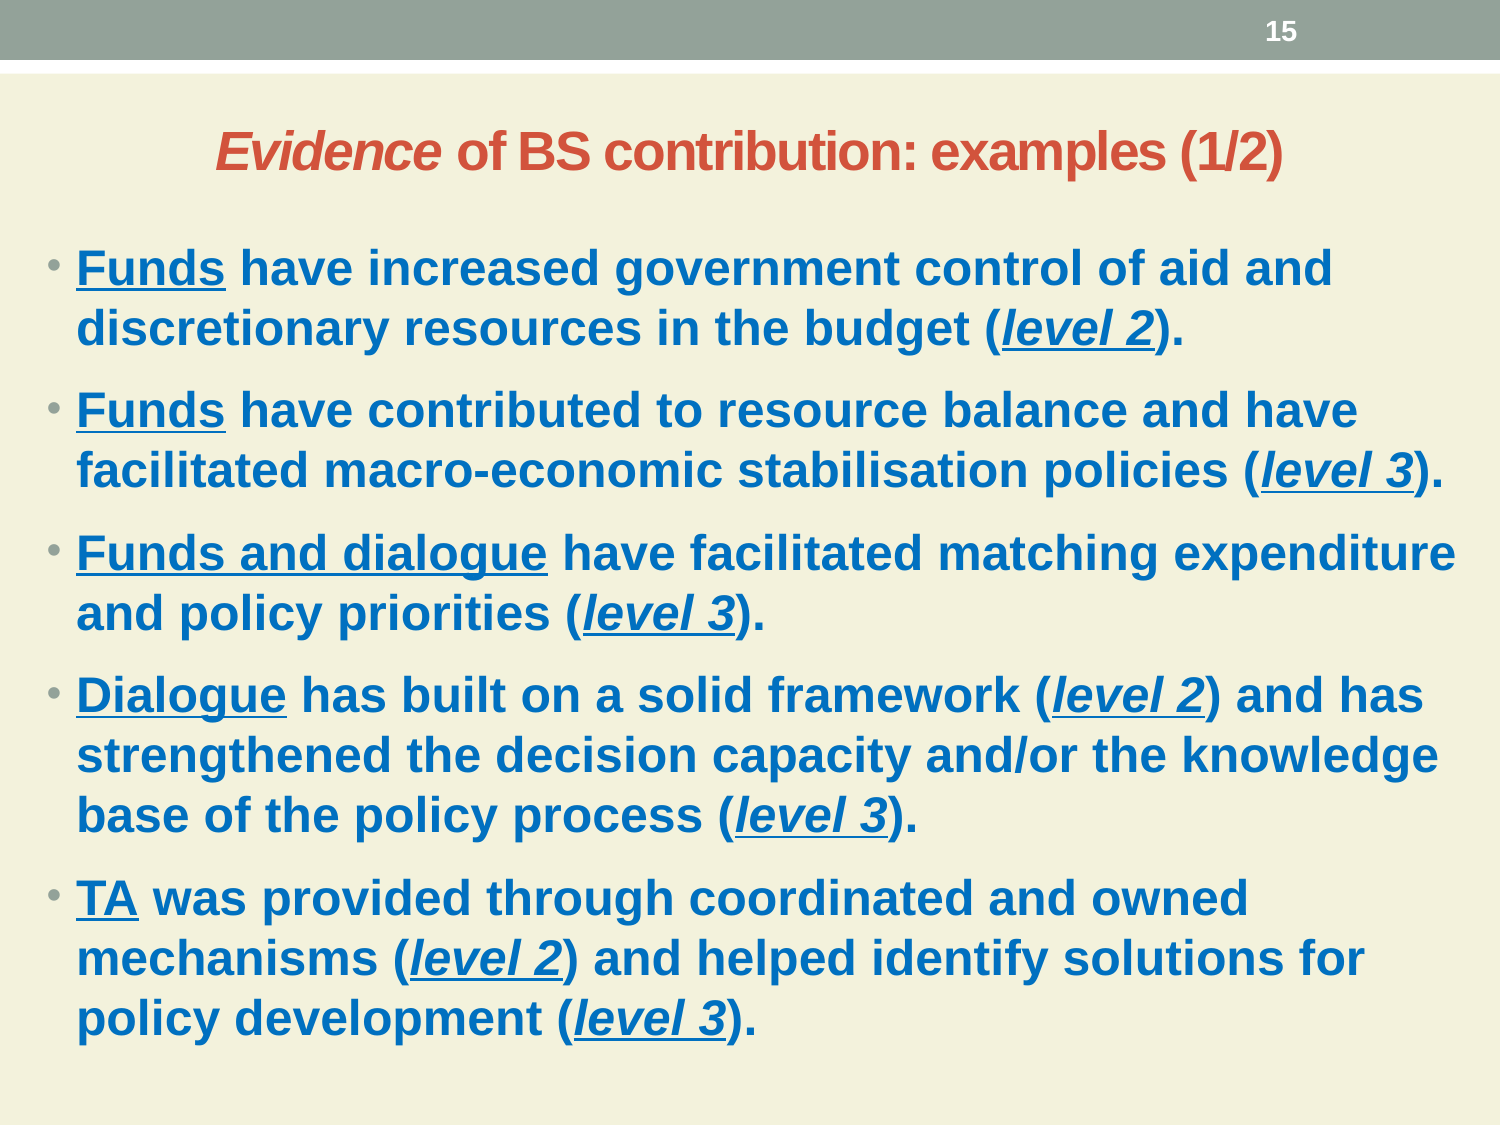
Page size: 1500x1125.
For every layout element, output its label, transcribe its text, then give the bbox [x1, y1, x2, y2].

list Funds have increased government control of aid and discretionary resources in the budget (level 2). Funds have contributed to resource balance and have facilitated macro-economic stabilisation policies (level 3). Funds and dialogue have facilitated matching expenditure and policy priorities (level 3). Dialogue has built on a solid framework (level 2) and has strengthened the decision capacity and/or the knowledge base of the policy process (level 3). TA was provided through coordinated and owned mechanisms (level 2) and helped identify solutions for policy development (level 3). [17, 227, 1483, 1071]
title Evidence of BS contribution: examples (1/2) [75, 87, 1425, 209]
slide_number 15 [1250, 3, 1425, 57]
